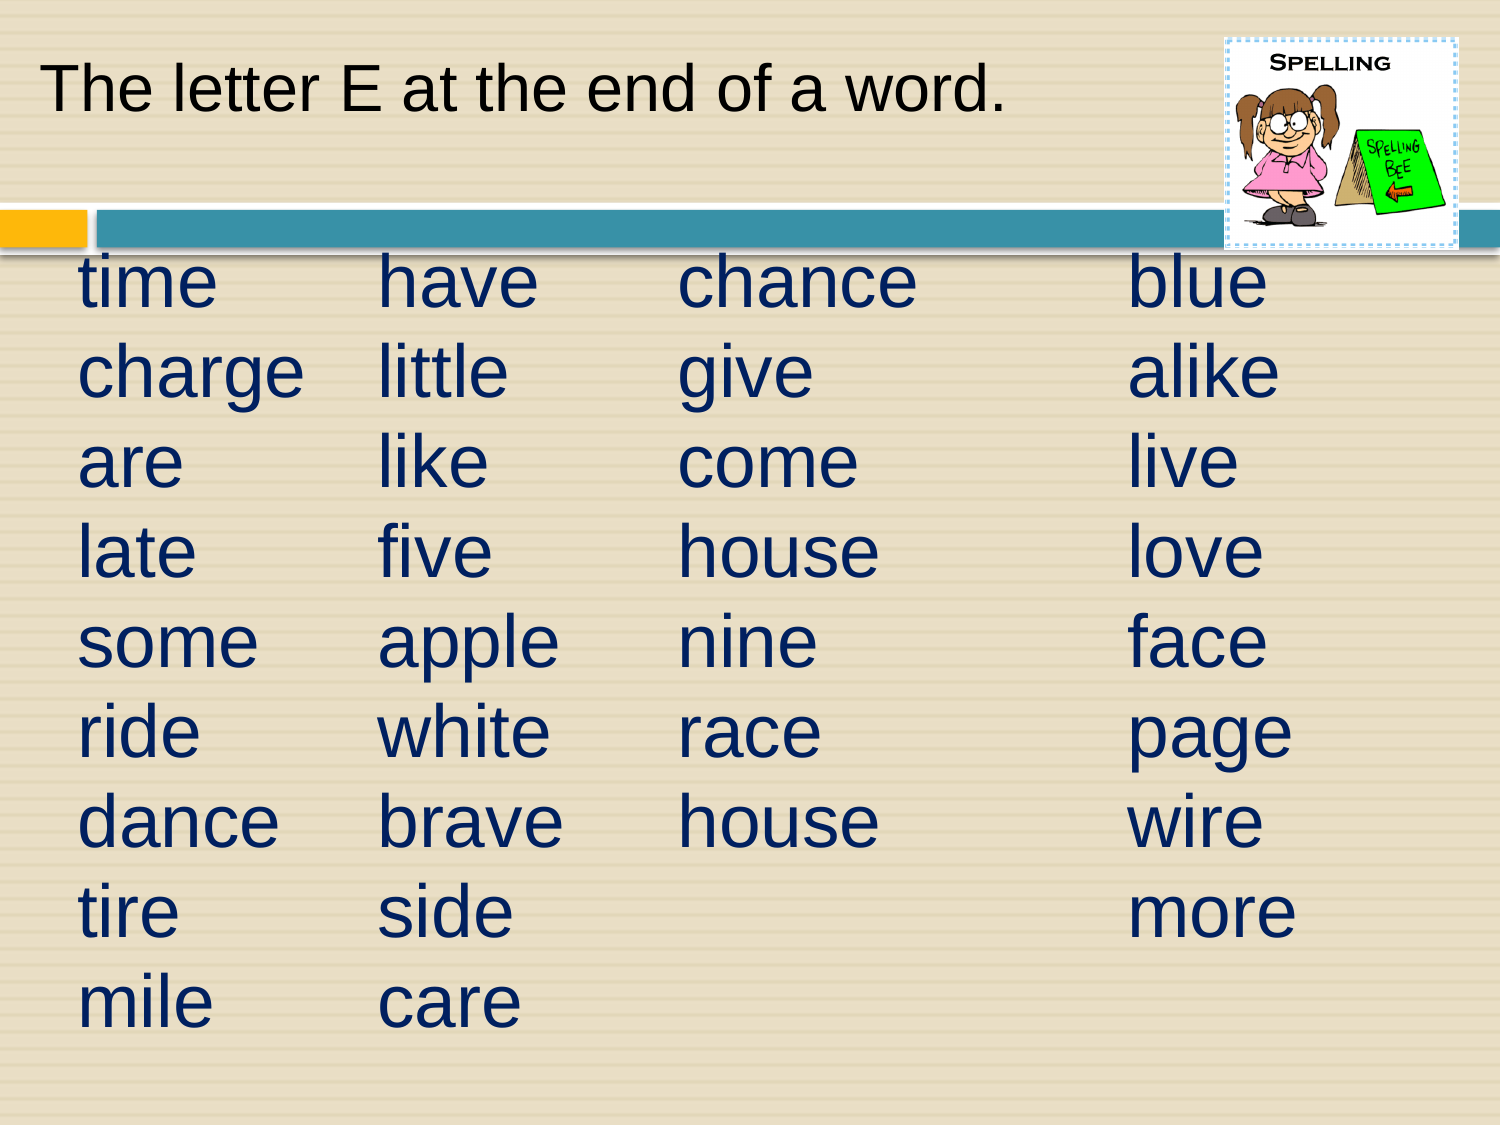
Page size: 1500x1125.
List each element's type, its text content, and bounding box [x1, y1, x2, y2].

picture [1224, 37, 1460, 251]
text_box time have chance blue charge little give alike are like come live late five house love some apple nine face ride white race page dance brave house wire tire side more mile care [62, 224, 1450, 1095]
text_box The letter E at the end of a word. [24, 37, 1223, 133]
